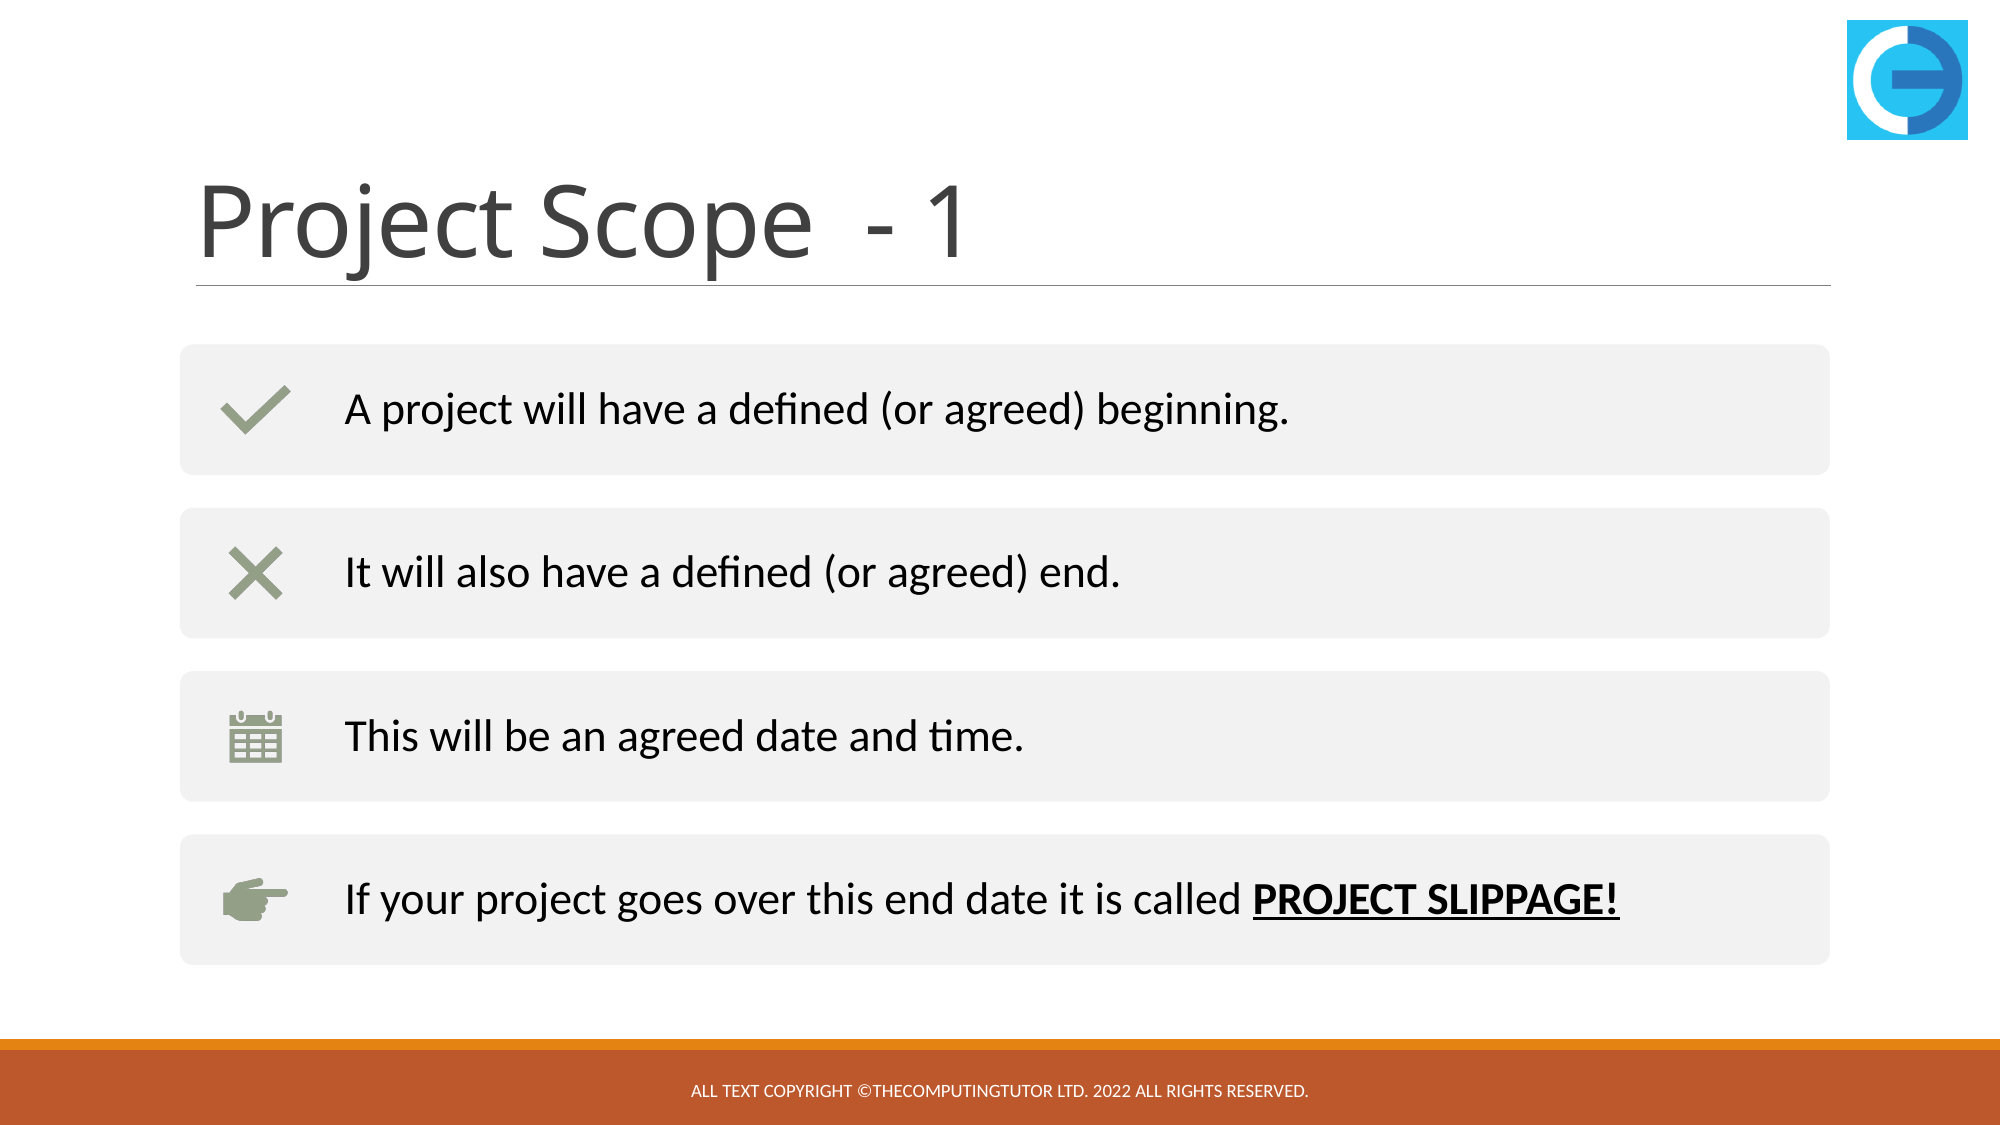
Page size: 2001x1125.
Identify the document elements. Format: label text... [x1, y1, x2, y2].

picture [1847, 20, 1968, 140]
footer All text copyright ©TheComputingTutor Ltd. 2022 All rights Reserved. [604, 1059, 1396, 1120]
title Project Scope - 1 [180, 47, 1830, 285]
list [179, 343, 1831, 966]
